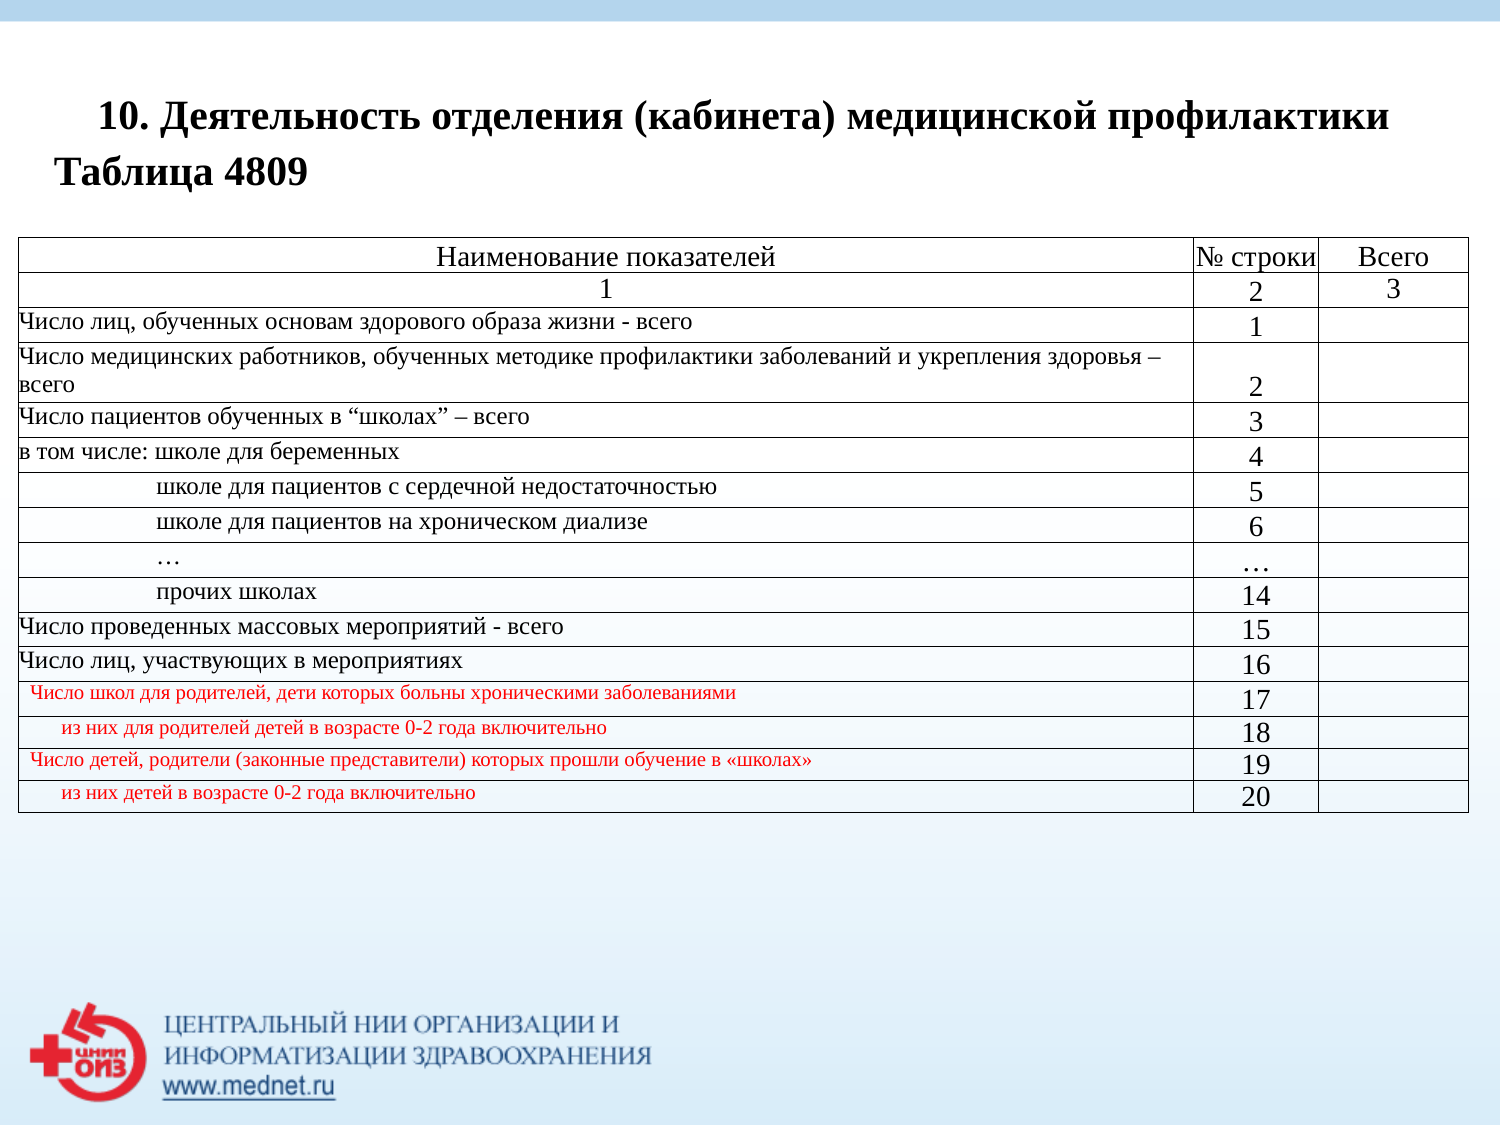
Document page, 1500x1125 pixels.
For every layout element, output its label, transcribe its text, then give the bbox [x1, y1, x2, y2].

table_cell [1319, 647, 1468, 681]
table_cell [1319, 682, 1468, 716]
table_cell из них детей в возрасте 0-2 года включительно [19, 781, 1193, 812]
table_cell 2 [1194, 273, 1318, 307]
title Таблица 4809 [37, 163, 325, 200]
table_cell в том числе: школе для беременных [19, 438, 1193, 472]
table_cell [1319, 438, 1468, 472]
table_cell Число школ для родителей, дети которых больны хроническими заболеваниями [19, 682, 1193, 716]
table_cell Число лиц, обученных основам здорового образа жизни - всего [19, 308, 1193, 342]
table_cell 14 [1194, 578, 1318, 612]
table_cell Число пациентов обученных в “школах” – всего [19, 403, 1193, 437]
picture [0, 0, 1500, 1125]
table_cell 5 [1194, 473, 1318, 507]
table_cell Число лиц, участвующих в мероприятиях [19, 647, 1193, 681]
text_box 10. Деятельность отделения (кабинета) медицинской профилактики [37, 62, 1450, 163]
table_cell Число детей, родители (законные представители) которых прошли обучение в «школах» [19, 749, 1193, 780]
table_cell 17 [1194, 682, 1318, 716]
table_header Наименование показателей [19, 238, 1193, 272]
table_cell 19 [1194, 749, 1318, 780]
table_cell [1319, 308, 1468, 342]
table_cell [1319, 508, 1468, 542]
table_cell [1319, 543, 1468, 577]
table_cell 2 [1194, 343, 1318, 402]
table_cell [1319, 749, 1468, 780]
table_cell 4 [1194, 438, 1318, 472]
table_cell [1319, 781, 1468, 812]
table_cell 15 [1194, 613, 1318, 646]
table_cell 1 [1194, 308, 1318, 342]
table_cell 3 [1319, 273, 1468, 307]
table_cell … [1194, 543, 1318, 577]
table_cell 6 [1194, 508, 1318, 542]
table_cell [1319, 343, 1468, 402]
table_cell прочих школах [19, 578, 1193, 612]
table_cell школе для пациентов на хроническом диализе [19, 508, 1193, 542]
table_cell 18 [1194, 717, 1318, 748]
table_cell [1319, 473, 1468, 507]
table_cell 3 [1194, 403, 1318, 437]
table_cell [1319, 717, 1468, 748]
table_cell школе для пациентов с сердечной недостаточностью [19, 473, 1193, 507]
table_header Всего [1319, 238, 1468, 272]
table_header № строки [1194, 238, 1318, 272]
table_cell 1 [19, 273, 1193, 307]
table_cell из них для родителей детей в возрасте 0-2 года включительно [19, 717, 1193, 748]
table_cell Число медицинских работников, обученных методике профилактики заболеваний и укрепления здоровья – всего [19, 343, 1193, 402]
table_cell 20 [1194, 781, 1318, 812]
table_cell [1319, 403, 1468, 437]
table_cell Число проведенных массовых мероприятий - всего [19, 613, 1193, 646]
table_cell [1319, 613, 1468, 646]
table_cell [1319, 578, 1468, 612]
table_cell 16 [1194, 647, 1318, 681]
table_cell … [19, 543, 1193, 577]
